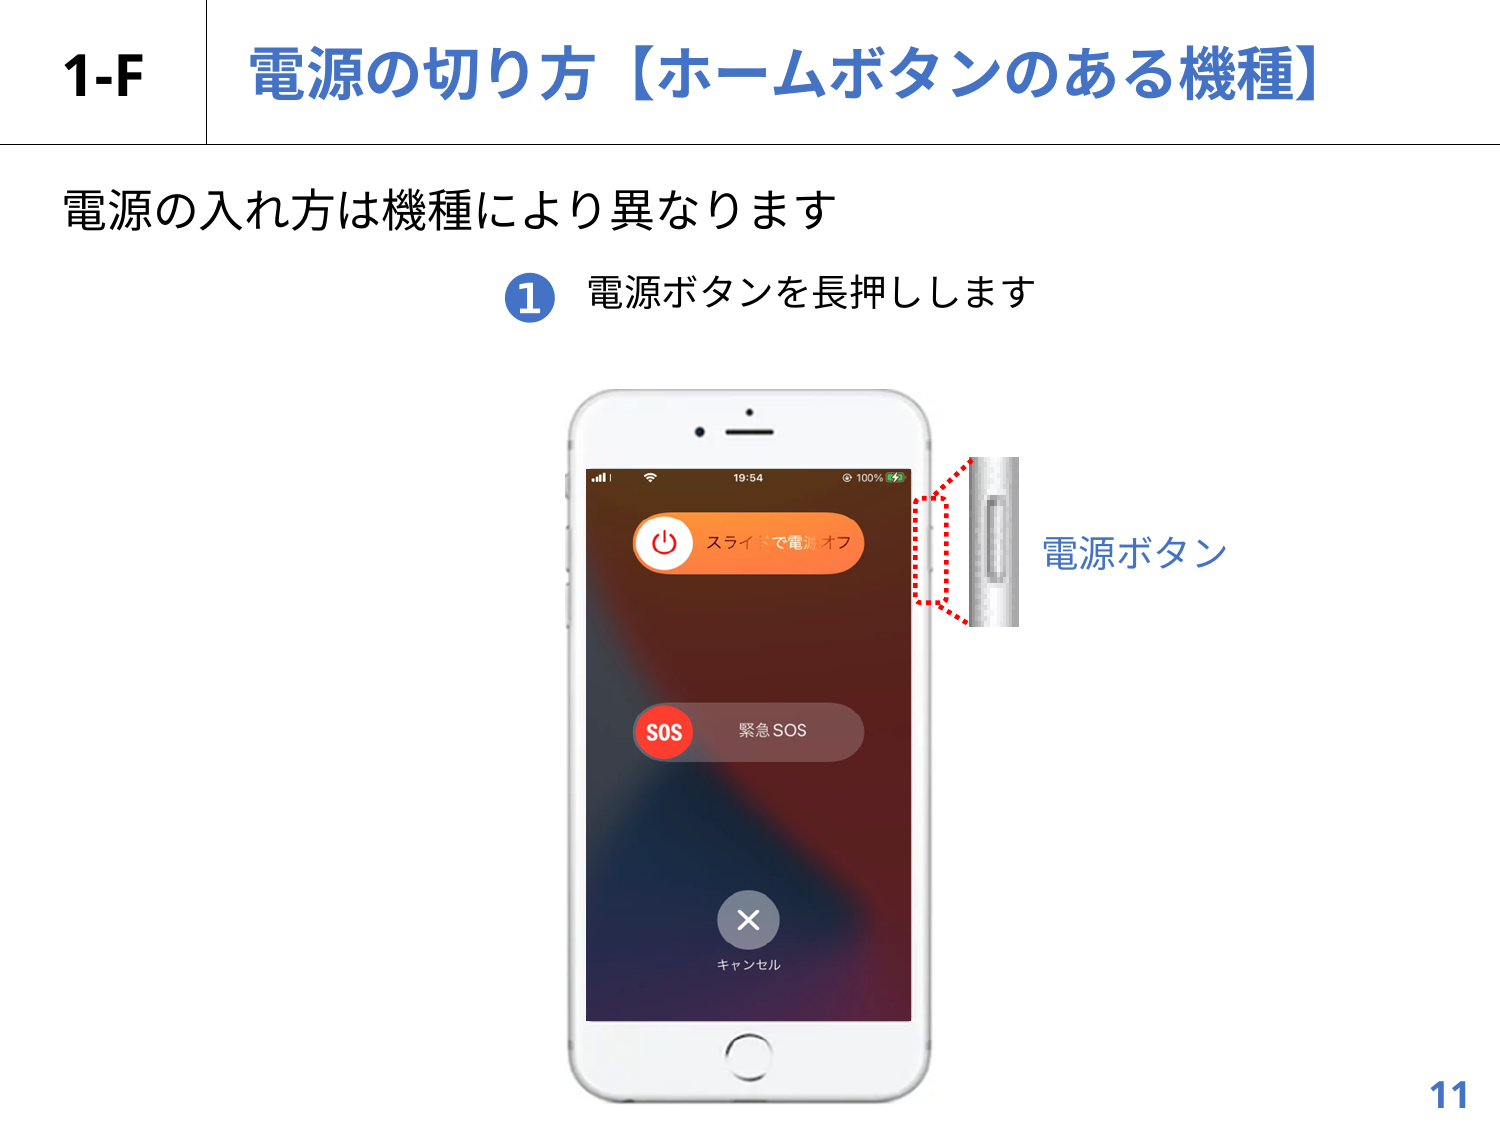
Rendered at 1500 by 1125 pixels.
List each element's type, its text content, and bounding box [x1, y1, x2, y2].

title 電源の切り方【ホームボタンのある機種】 [232, 36, 1476, 116]
picture [565, 389, 935, 1105]
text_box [930, 459, 972, 499]
text_box 11 [1399, 1063, 1500, 1123]
picture [969, 457, 1019, 627]
text_box 1-F [0, 0, 207, 147]
text_box 電源ボタン [1026, 522, 1331, 583]
text_box 電源の入れ方は機種により異なります [46, 180, 1422, 274]
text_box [939, 606, 970, 625]
text_box [935, 499, 948, 604]
text_box 電源ボタンを長押しします [571, 274, 1223, 322]
text_box ❶ [486, 274, 563, 343]
